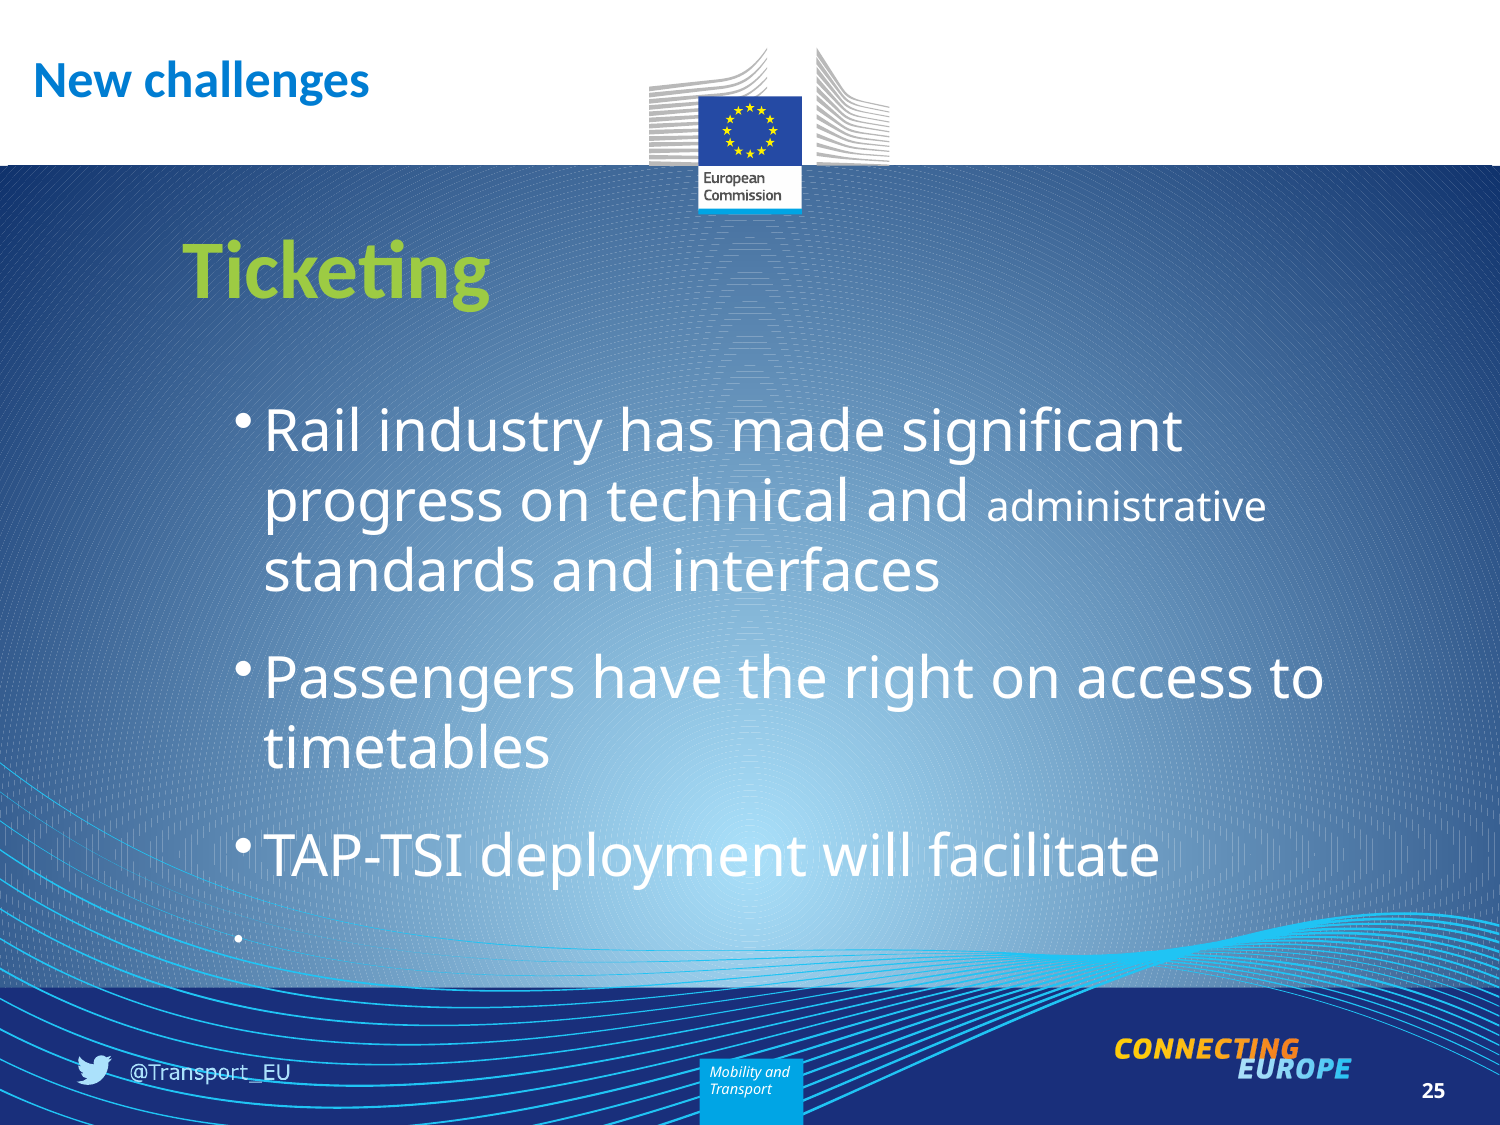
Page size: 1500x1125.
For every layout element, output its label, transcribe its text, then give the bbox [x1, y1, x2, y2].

text_box 25 [1407, 1069, 1471, 1110]
text_box New challenges [18, 38, 633, 116]
picture [1112, 1036, 1355, 1081]
title Ticketing [183, 208, 1365, 279]
list Rail industry has made significant progress on technical and administrative standards and interfaces Passengers have the right on access to timetables TAP-TSI deployment will facilitate [218, 385, 1350, 939]
